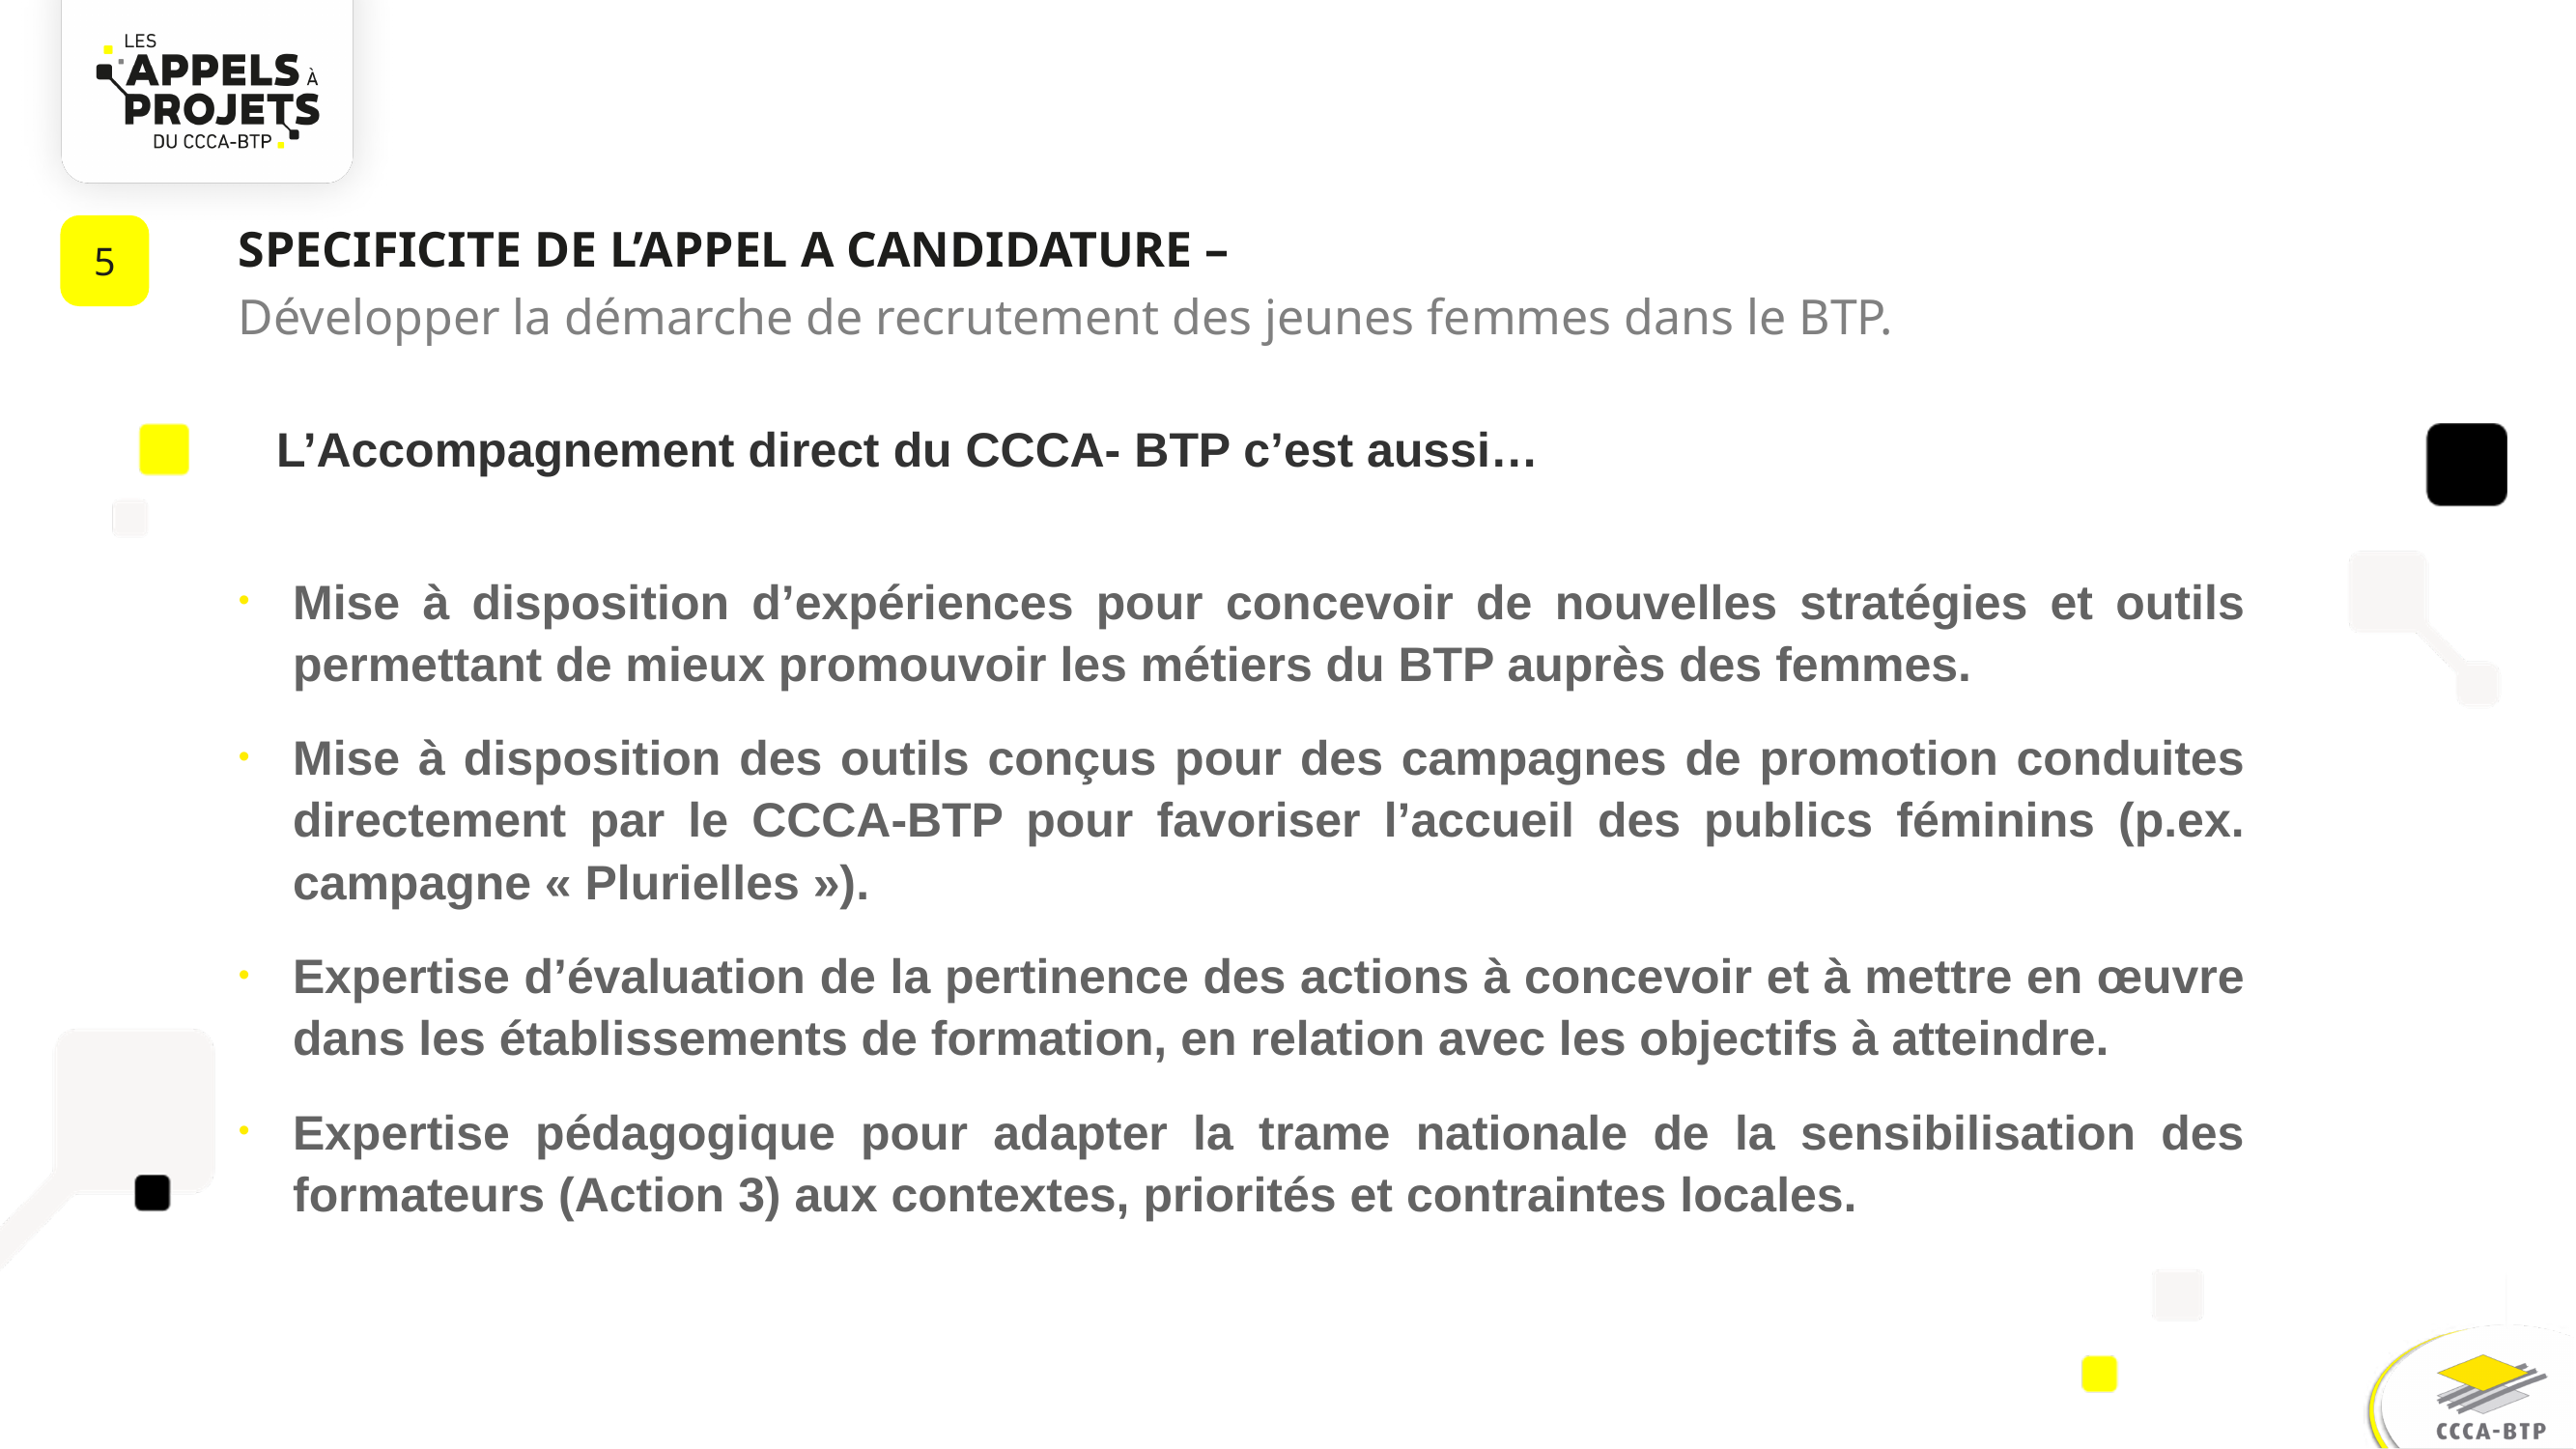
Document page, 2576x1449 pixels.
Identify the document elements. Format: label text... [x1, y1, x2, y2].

text_box SPECIFICITE DE L’APPEL A CANDIDATURE – Développer la démarche de recrutement des jeunes femmes dans le BTP. Mise à disposition d’expériences pour concevoir de nouvelles stratégies et outils permettant de mieux promouvoir les métiers du BTP auprès des femmes. Mise à disposition des outils conçus pour des campagnes de promotion conduites directement par le CCCA-BTP pour favoriser l’accueil des publics féminins (p.ex. campagne « Plurielles »). Expertise d’évaluation de la pertinence des actions à concevoir et à mettre en œuvre dans les établissements de formation, en relation avec les objectifs à atteindre. Expertise pédagogique pour adapter la trame nationale de la sensibilisation des formateurs (Action 3) aux contextes, priorités et contraintes locales. [194, 398, 2291, 1190]
text_box 5 [59, 213, 151, 308]
picture [0, 423, 2574, 1449]
picture [0, 0, 416, 246]
